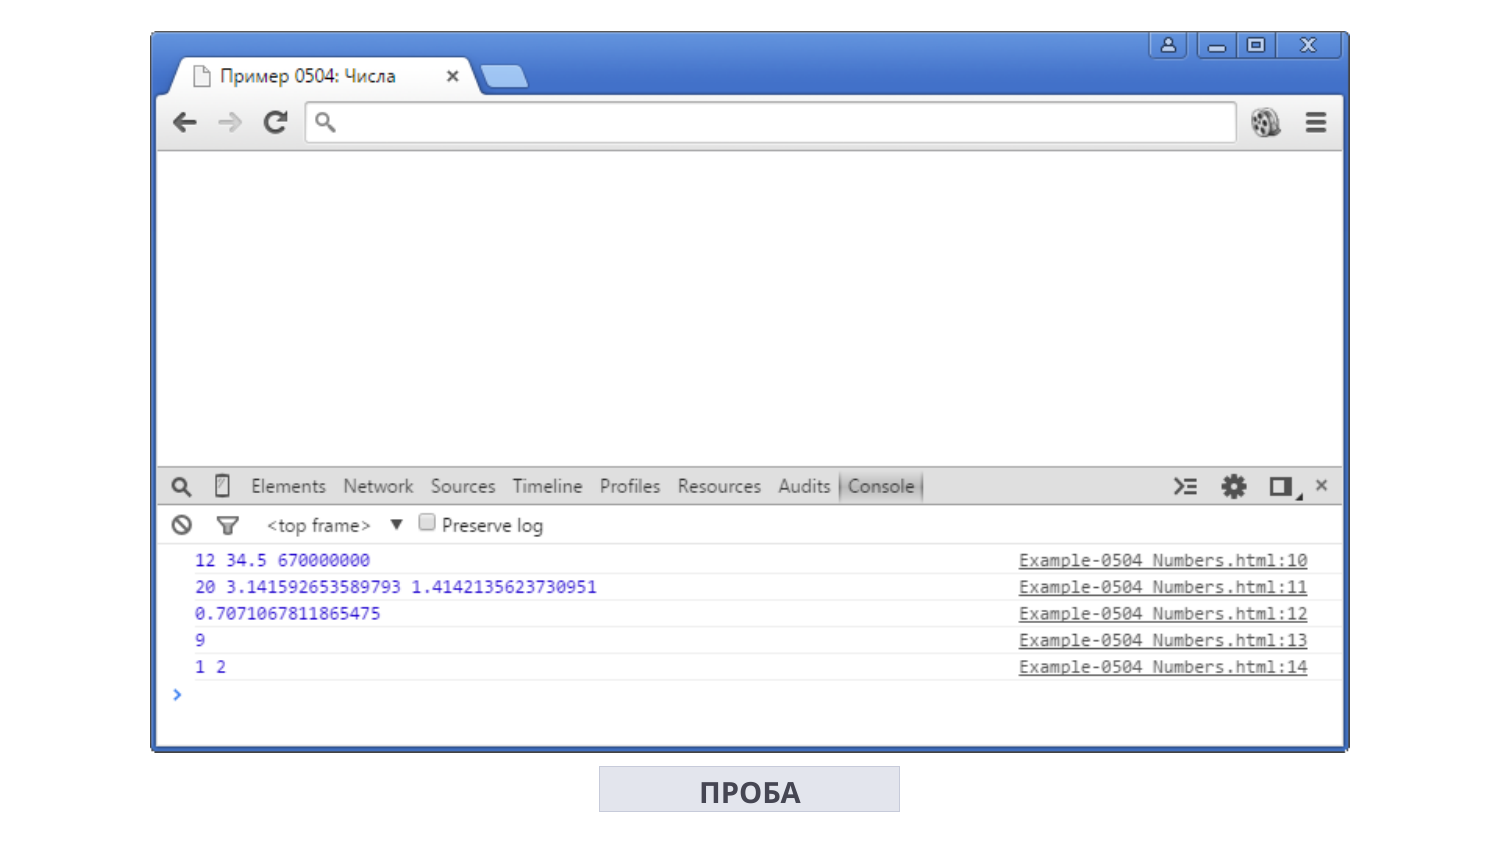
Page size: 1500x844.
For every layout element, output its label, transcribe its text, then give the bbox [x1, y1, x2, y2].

text_box ПРОБА [599, 766, 900, 812]
picture [149, 31, 1351, 753]
